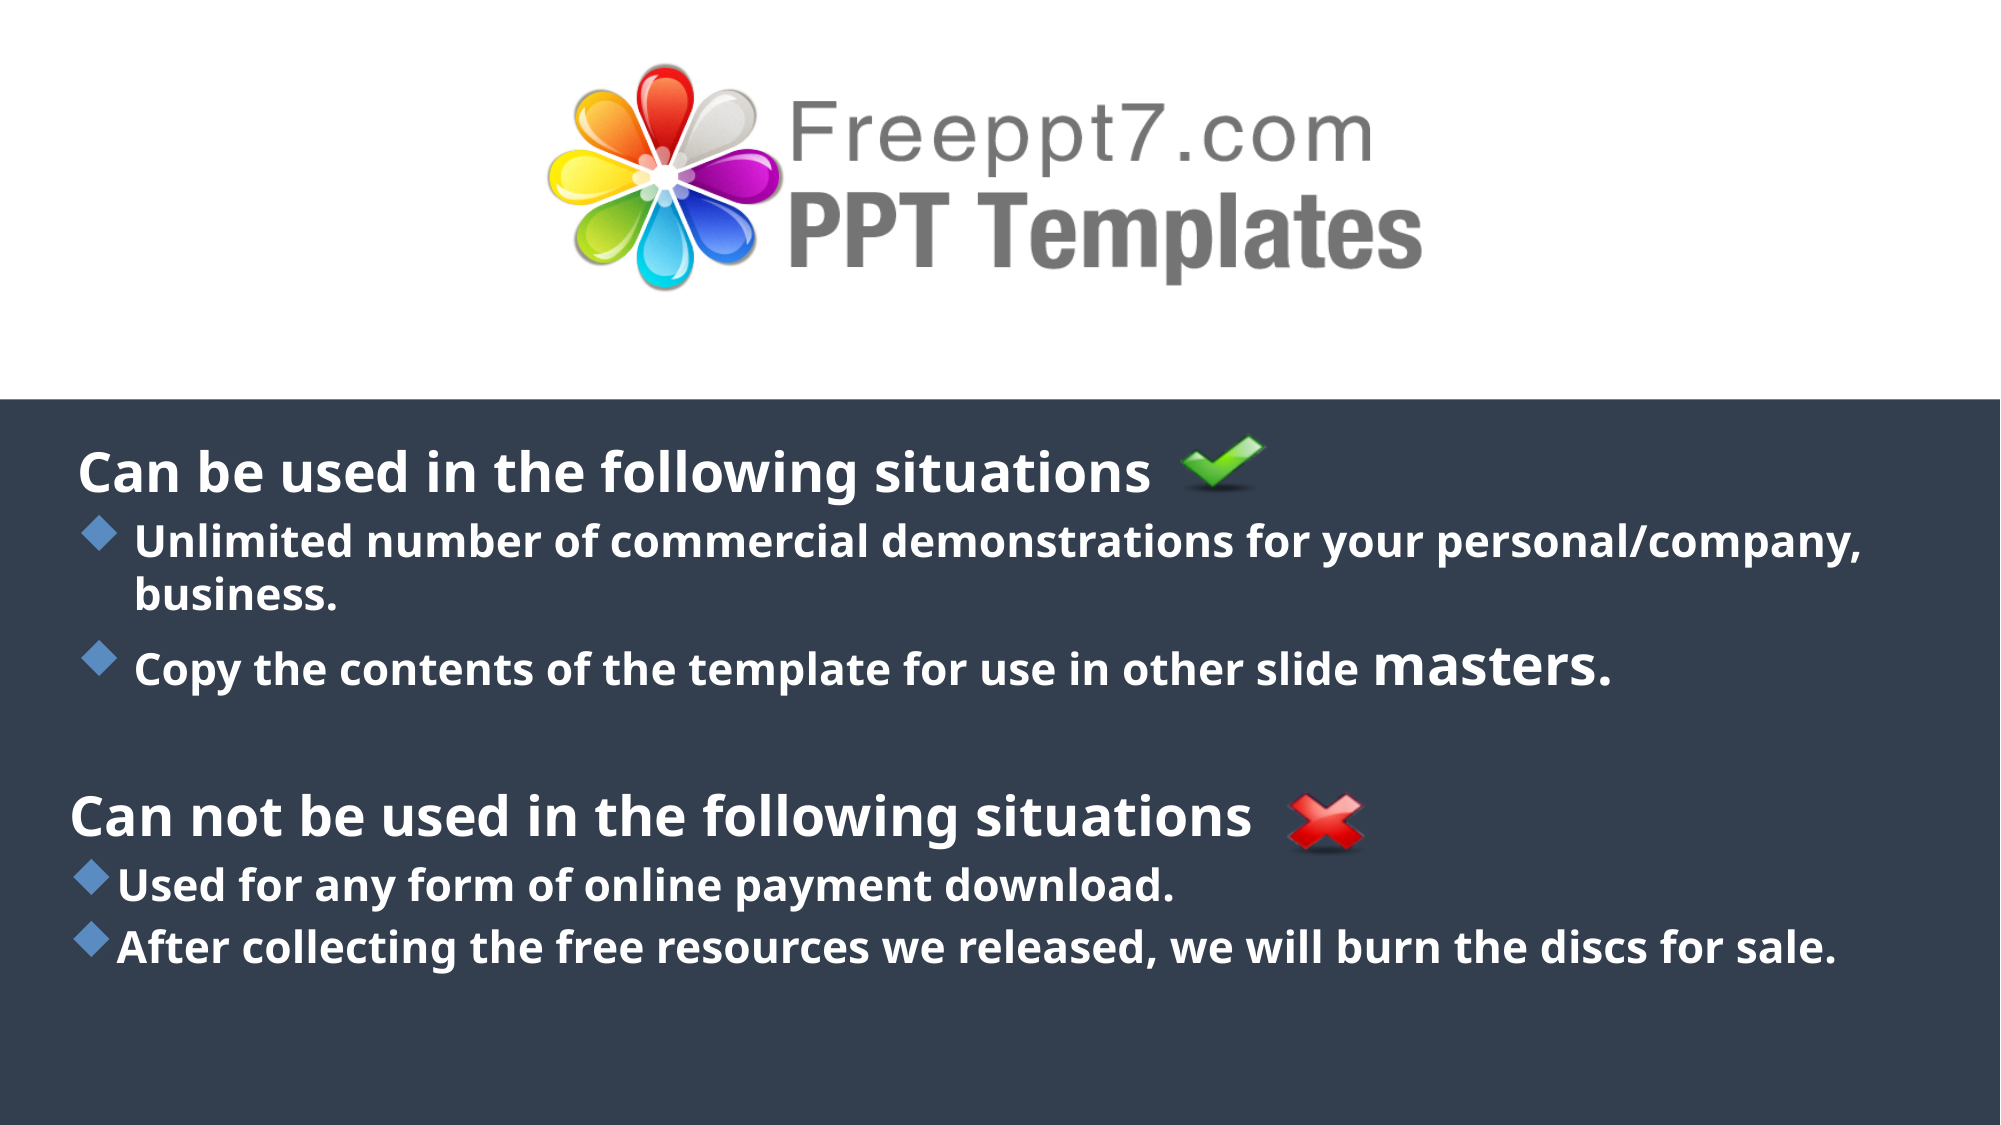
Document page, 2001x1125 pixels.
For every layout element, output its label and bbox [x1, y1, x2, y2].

picture [538, 59, 1562, 296]
text_box [0, 399, 2000, 1125]
